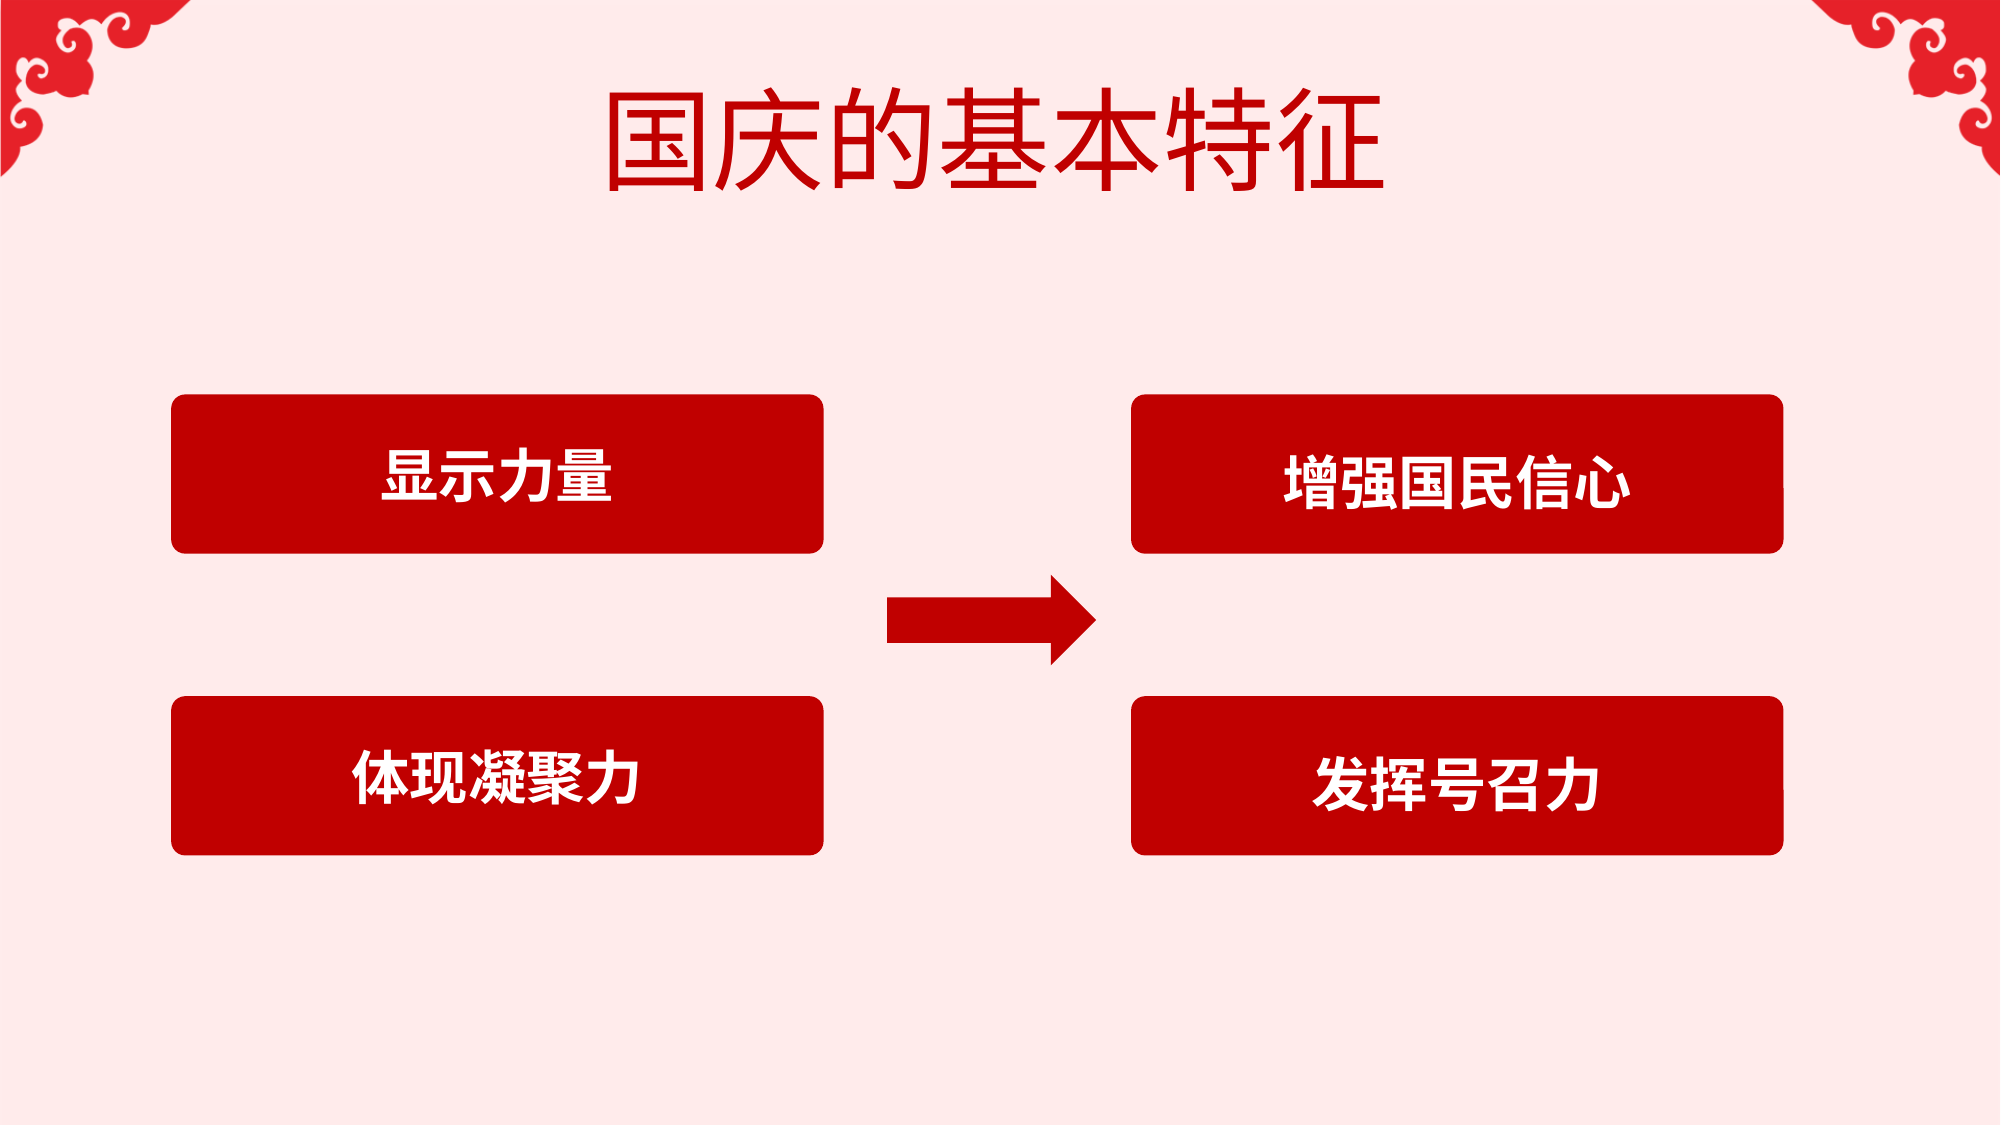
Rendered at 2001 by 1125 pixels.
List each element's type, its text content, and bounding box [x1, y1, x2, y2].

text_box 增强国民信心 [1130, 393, 1785, 555]
picture [0, 0, 2001, 1125]
text_box 体现凝聚力 [170, 695, 825, 857]
text_box 显示力量 [170, 393, 825, 555]
text_box [886, 572, 1098, 668]
text_box 国庆的基本特征 [507, 62, 1481, 213]
text_box 发挥号召力 [1130, 695, 1785, 857]
